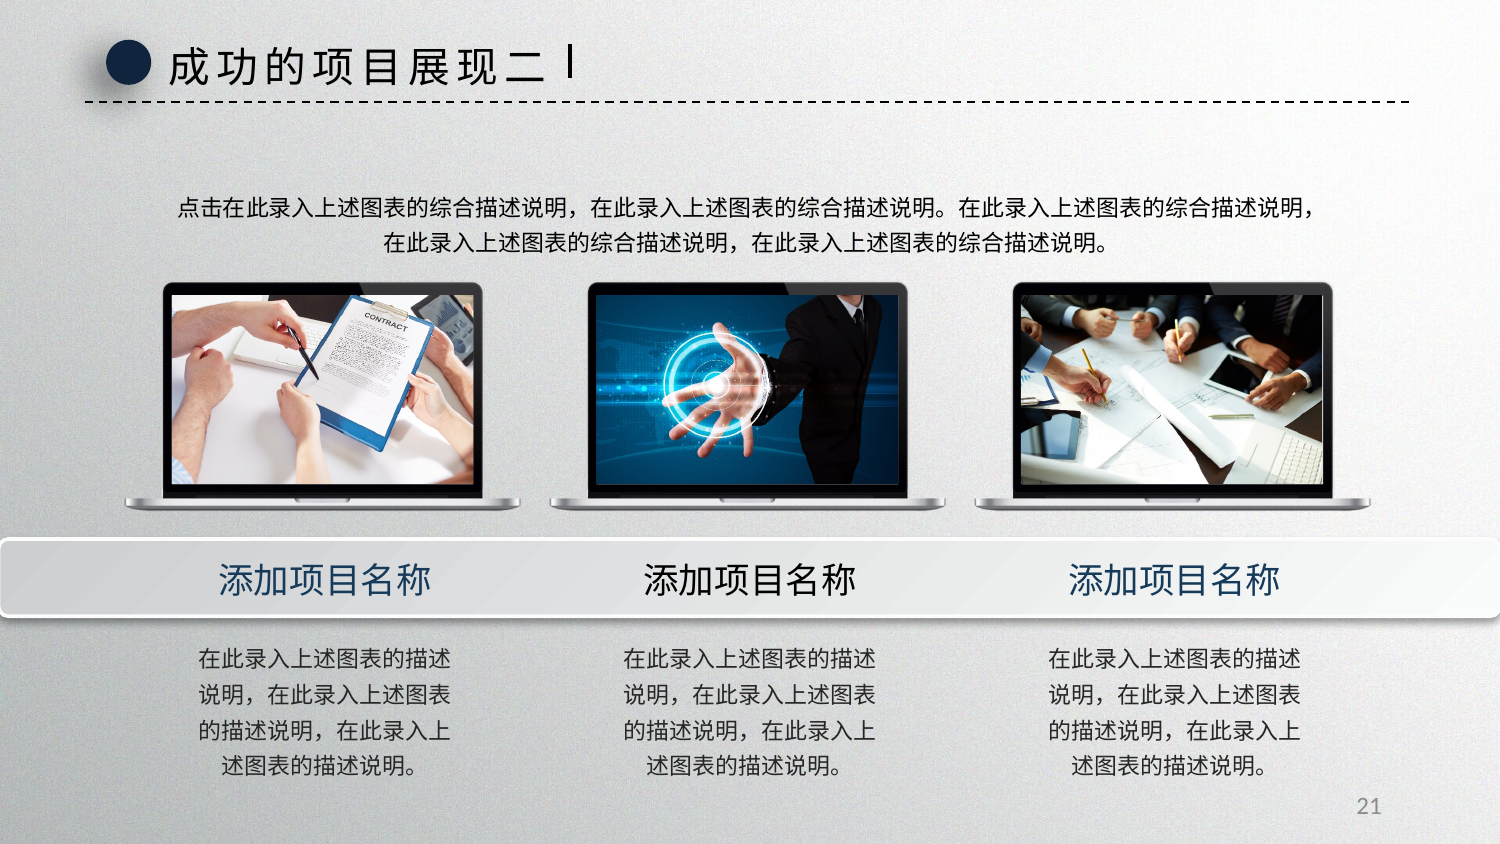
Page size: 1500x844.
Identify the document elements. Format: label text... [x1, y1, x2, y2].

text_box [107, 263, 543, 527]
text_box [957, 263, 1393, 527]
text_box 在此录入上述图表的描述说明，在此录入上述图表的描述说明，在此录入上述图表的描述说明。 [181, 631, 469, 785]
picture [0, 615, 1500, 844]
picture [0, 0, 1500, 541]
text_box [543, 263, 956, 527]
text_box [104, 37, 153, 87]
slide_number 21 [1059, 782, 1397, 827]
text_box 在此录入上述图表的描述说明，在此录入上述图表的描述说明，在此录入上述图表的描述说明。 [606, 631, 894, 785]
text_box [0, 536, 1500, 619]
text_box 添加项目名称 [1057, 552, 1293, 607]
text_box 点击在此录入上述图表的综合描述说明，在此录入上述图表的综合描述说明。在此录入上述图表的综合描述说明，在此录入上述图表的综合描述说明，在此录入上述图表的综合描述说明。 [161, 179, 1343, 262]
text_box 添加项目名称 [207, 552, 443, 607]
text_box 成功的项目展现二 [153, 33, 562, 99]
text_box 在此录入上述图表的描述说明，在此录入上述图表的描述说明，在此录入上述图表的描述说明。 [1031, 631, 1319, 785]
text_box 添加项目名称 [632, 552, 868, 607]
